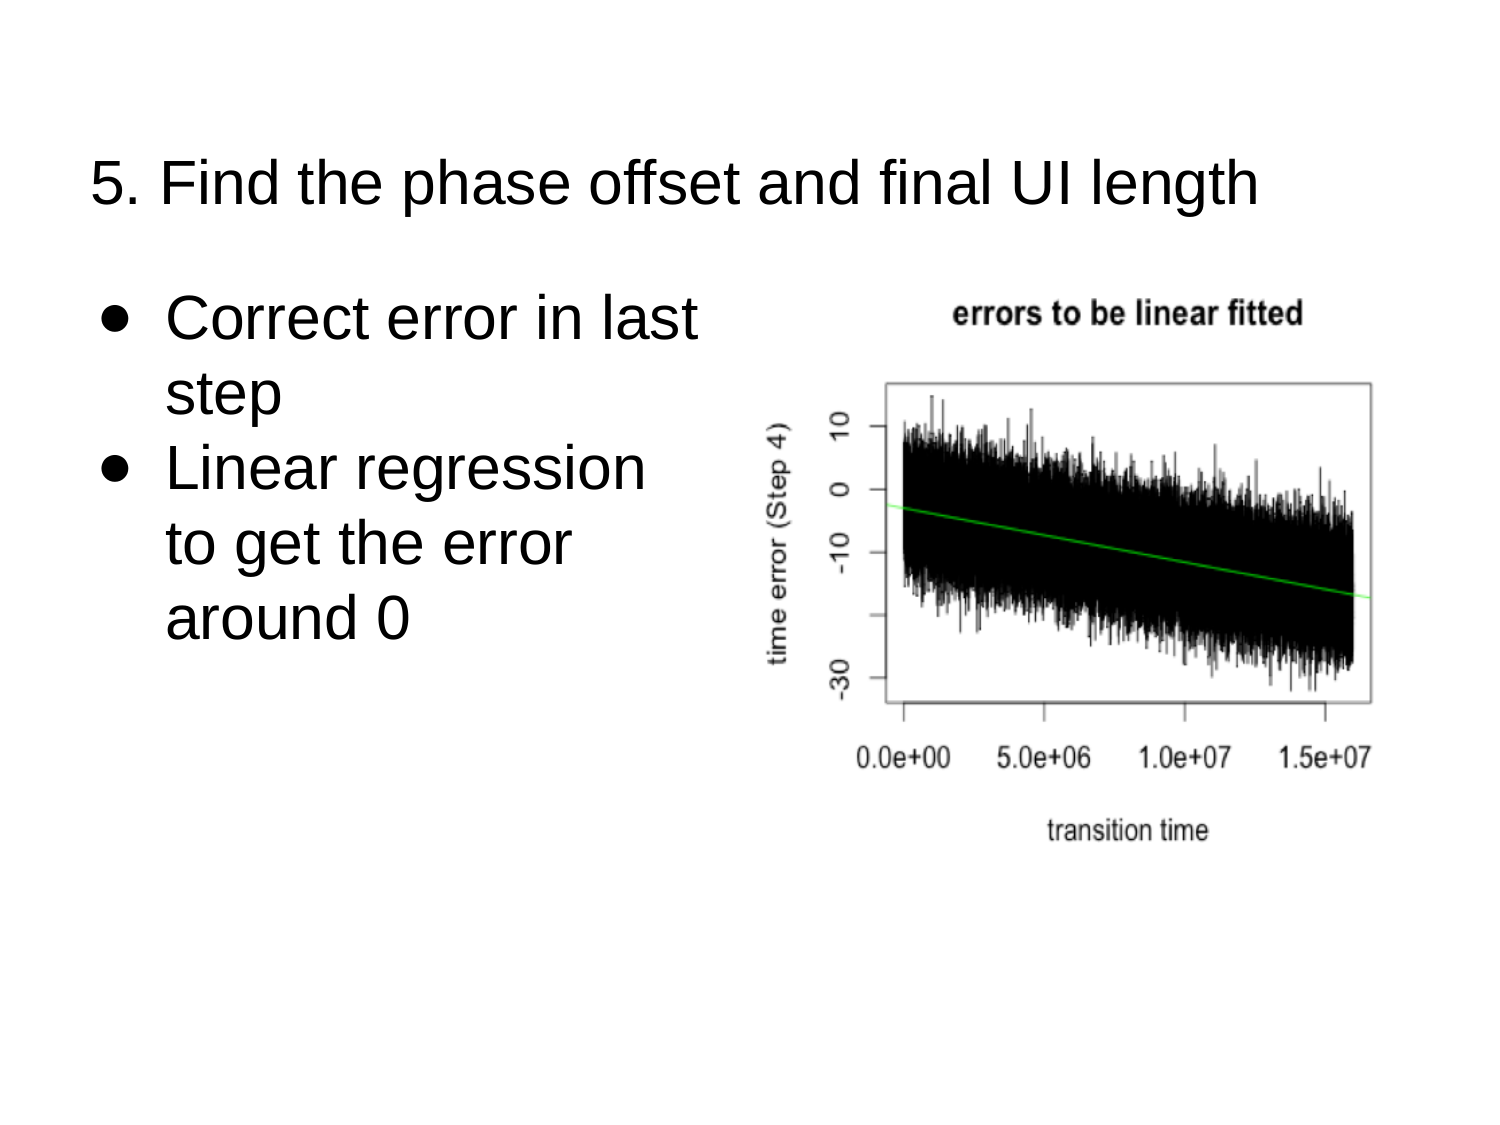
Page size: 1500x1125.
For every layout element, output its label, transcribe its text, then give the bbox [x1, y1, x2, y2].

list Correct error in last step Linear regression to get the error around 0 [75, 262, 731, 1078]
title 5. Find the phase offset and final UI length [75, 45, 1425, 233]
picture [758, 238, 1437, 886]
